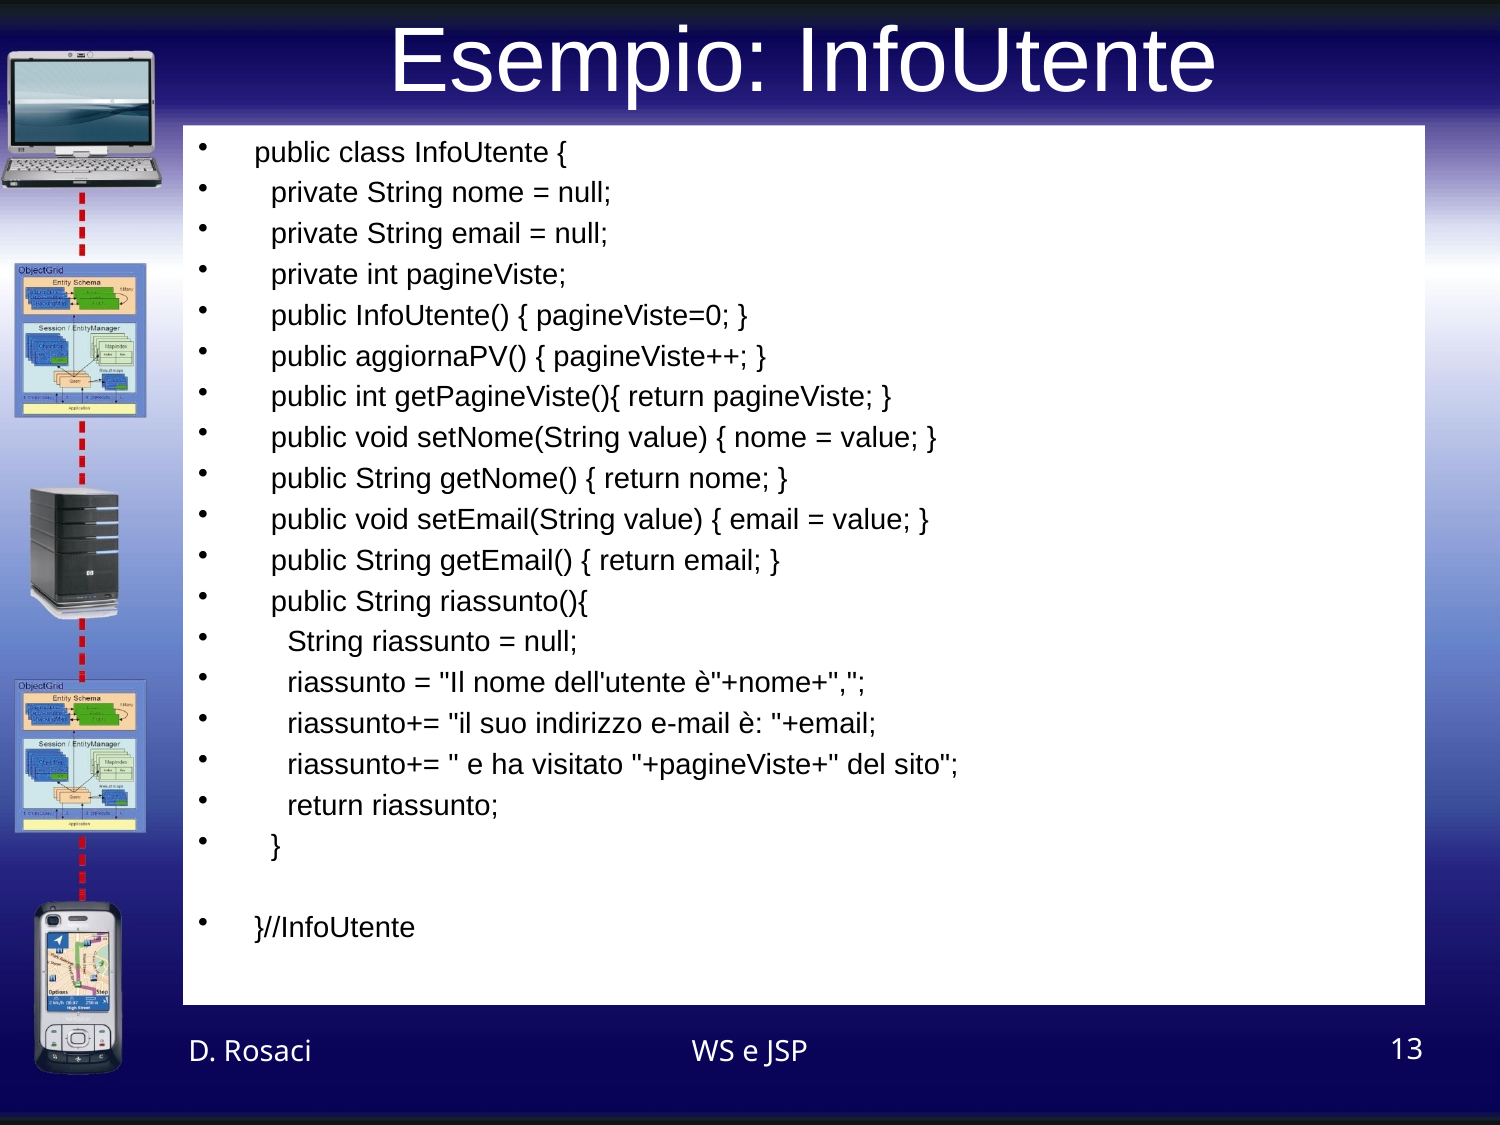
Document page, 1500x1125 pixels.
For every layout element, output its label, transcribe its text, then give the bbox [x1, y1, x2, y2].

footer WS e JSP [512, 1024, 988, 1103]
slide_number D. Rosaci [74, 1024, 426, 1103]
title Esempio: InfoUtente [182, 0, 1426, 125]
list public class InfoUtente { private String nome = null; private String email = null; private int pagineViste; public InfoUtente() { pagineViste=0; } public aggiornaPV() { pagineViste++; } public int getPagineViste(){ return pagineViste; } public void setNome(String value) { nome = value; } public String getNome() { return nome; } public void setEmail(String value) { email = value; } public String getEmail() { return email; } public String riassunto(){ String riassunto = null; riassunto = "Il nome dell'utente è"+nome+","; riassunto+= "il suo indirizzo e-mail è: "+email; riassunto+= " e ha visitato "+pagineViste+" del sito"; return riassunto; } }//InfoUtente [182, 125, 1426, 1006]
picture [0, 0, 1500, 1125]
